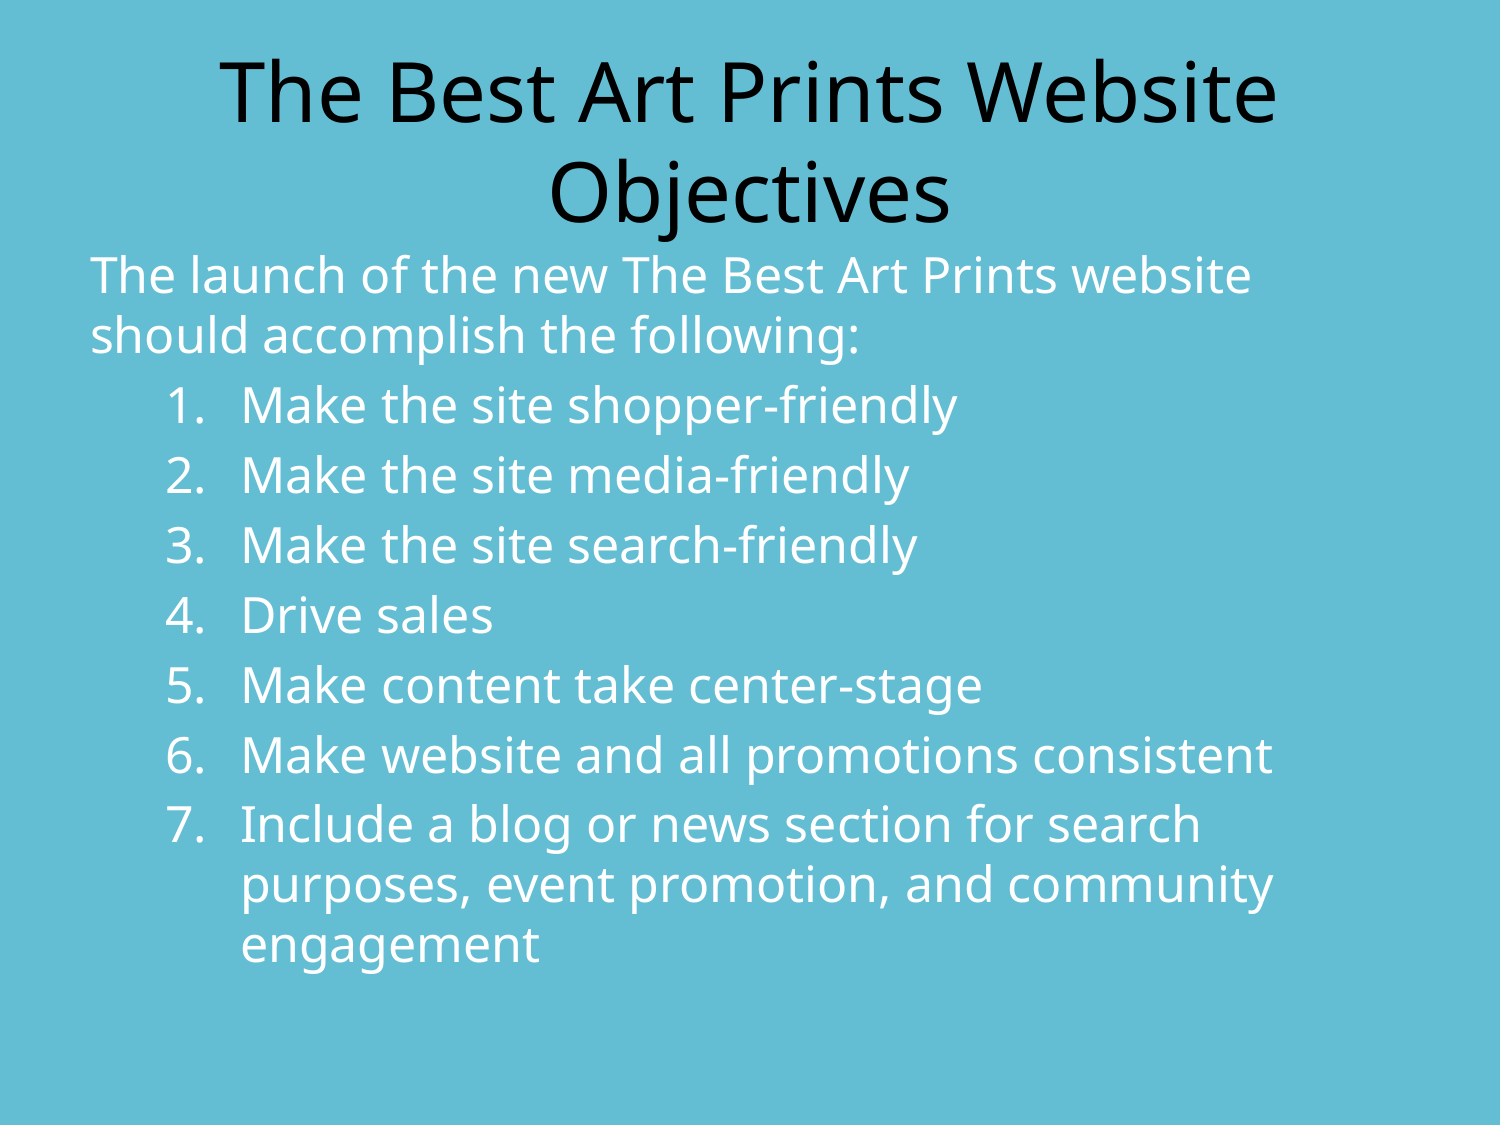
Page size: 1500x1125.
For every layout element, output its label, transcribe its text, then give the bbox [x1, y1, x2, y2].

list The launch of the new The Best Art Prints website should accomplish the following: Make the site shopper-friendly Make the site media-friendly Make the site search-friendly Drive sales Make content take center-stage Make website and all promotions consistent Include a blog or news section for search purposes, event promotion, and community engagement [75, 235, 1425, 979]
title The Best Art Prints Website Objectives [0, 45, 1500, 233]
